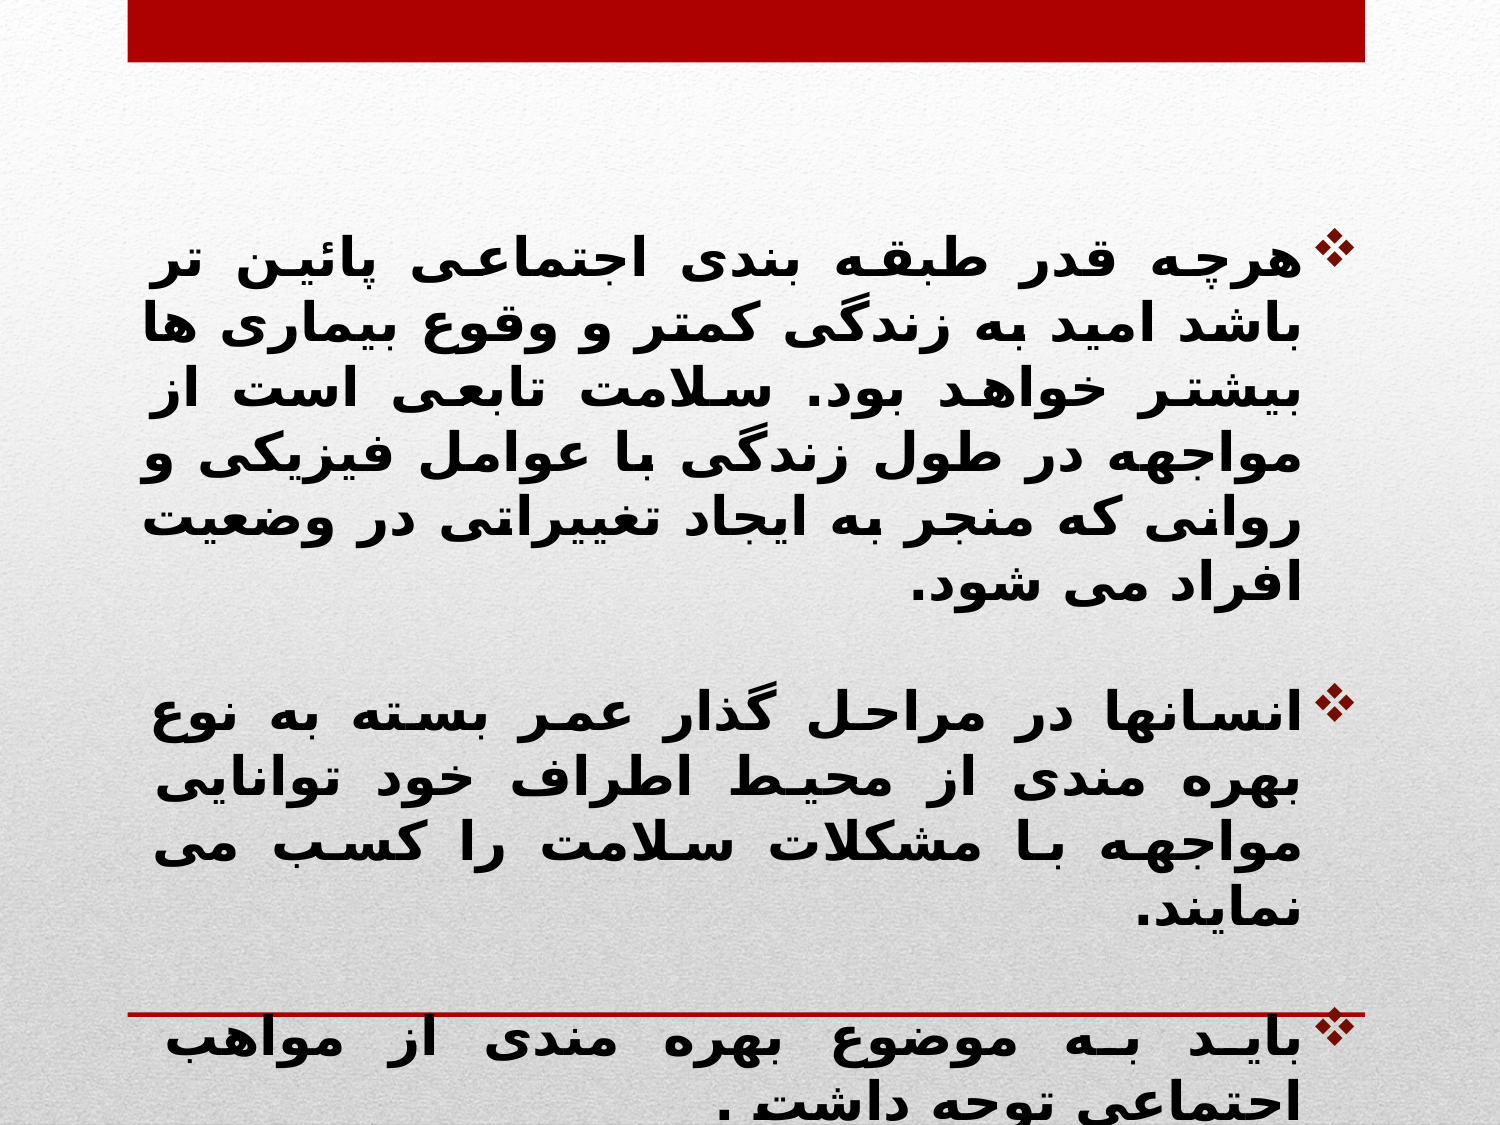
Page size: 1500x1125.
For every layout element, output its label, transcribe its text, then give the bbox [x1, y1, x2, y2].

text_box هرچه قدر طبقه بندی اجتماعی پائین تر باشد امید به زندگی کمتر و وقوع بیماری ها بیشتر خواهد بود. سلامت تابعی است از مواجهه در طول زندگی با عوامل فیزیکی و روانی که منجر به ایجاد تغییراتی در وضعیت افراد می شود. انسانها در مراحل گذار عمر بسته به نوع بهره مندی از محیط اطراف خود توانایی مواجهه با مشکلات سلامت را کسب می نمایند. باید به موضوع بهره مندی از مواهب اجتماعی توجه داشت . [125, 214, 1375, 1125]
